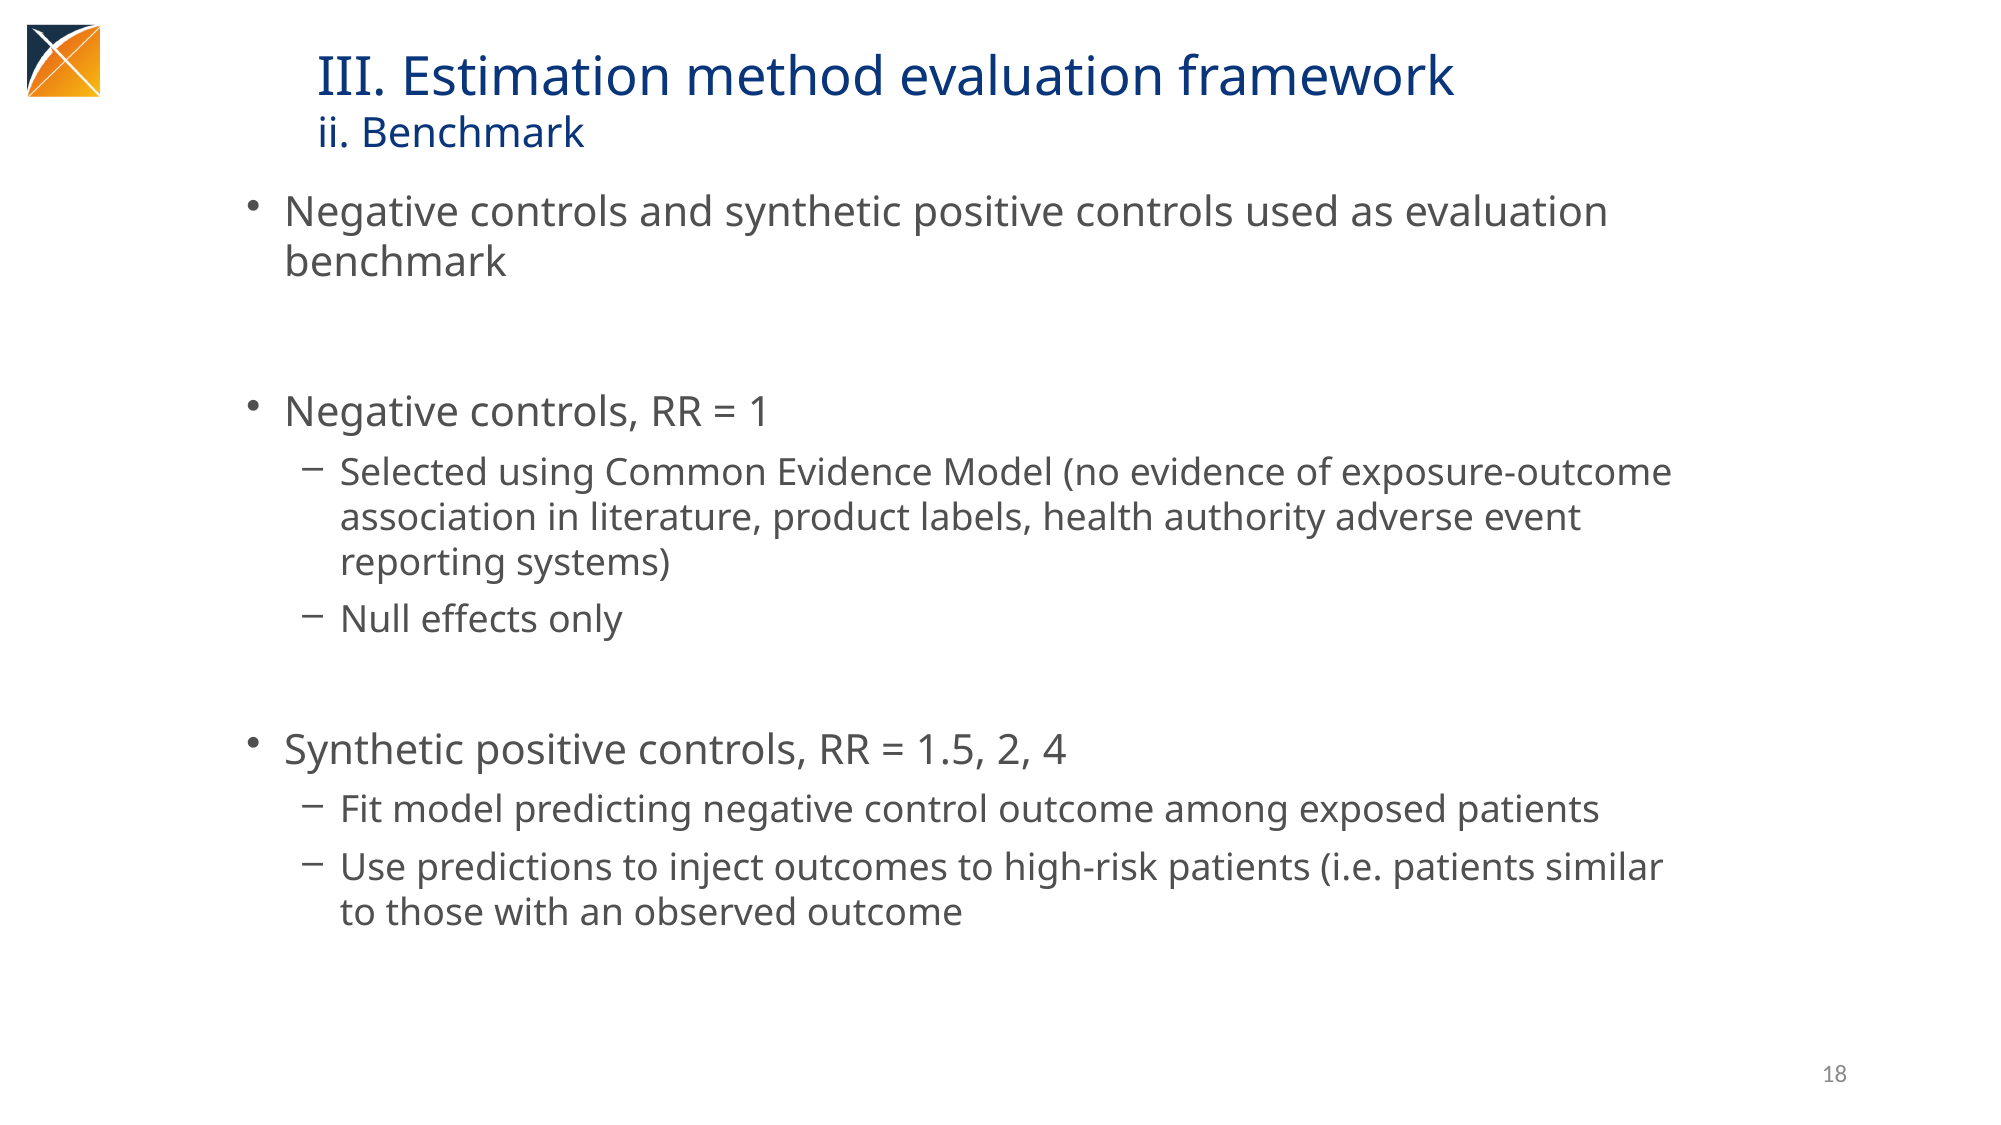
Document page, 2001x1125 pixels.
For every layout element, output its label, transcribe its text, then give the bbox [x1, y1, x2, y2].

slide_number 18 [1412, 1042, 1863, 1103]
text_box III. Estimation method evaluation framework ii. Benchmark [317, 41, 1683, 177]
picture [27, 24, 100, 97]
text_box Negative controls and synthetic positive controls used as evaluation benchmark Negative controls, RR = 1 Selected using Common Evidence Model (no evidence of exposure-outcome association in literature, product labels, health authority adverse event reporting systems) Null effects only Synthetic positive controls, RR = 1.5, 2, 4 Fit model predicting negative control outcome among exposed patients Use predictions to inject outcomes to high-risk patients (i.e. patients similar to those with an observed outcome [246, 185, 1707, 955]
